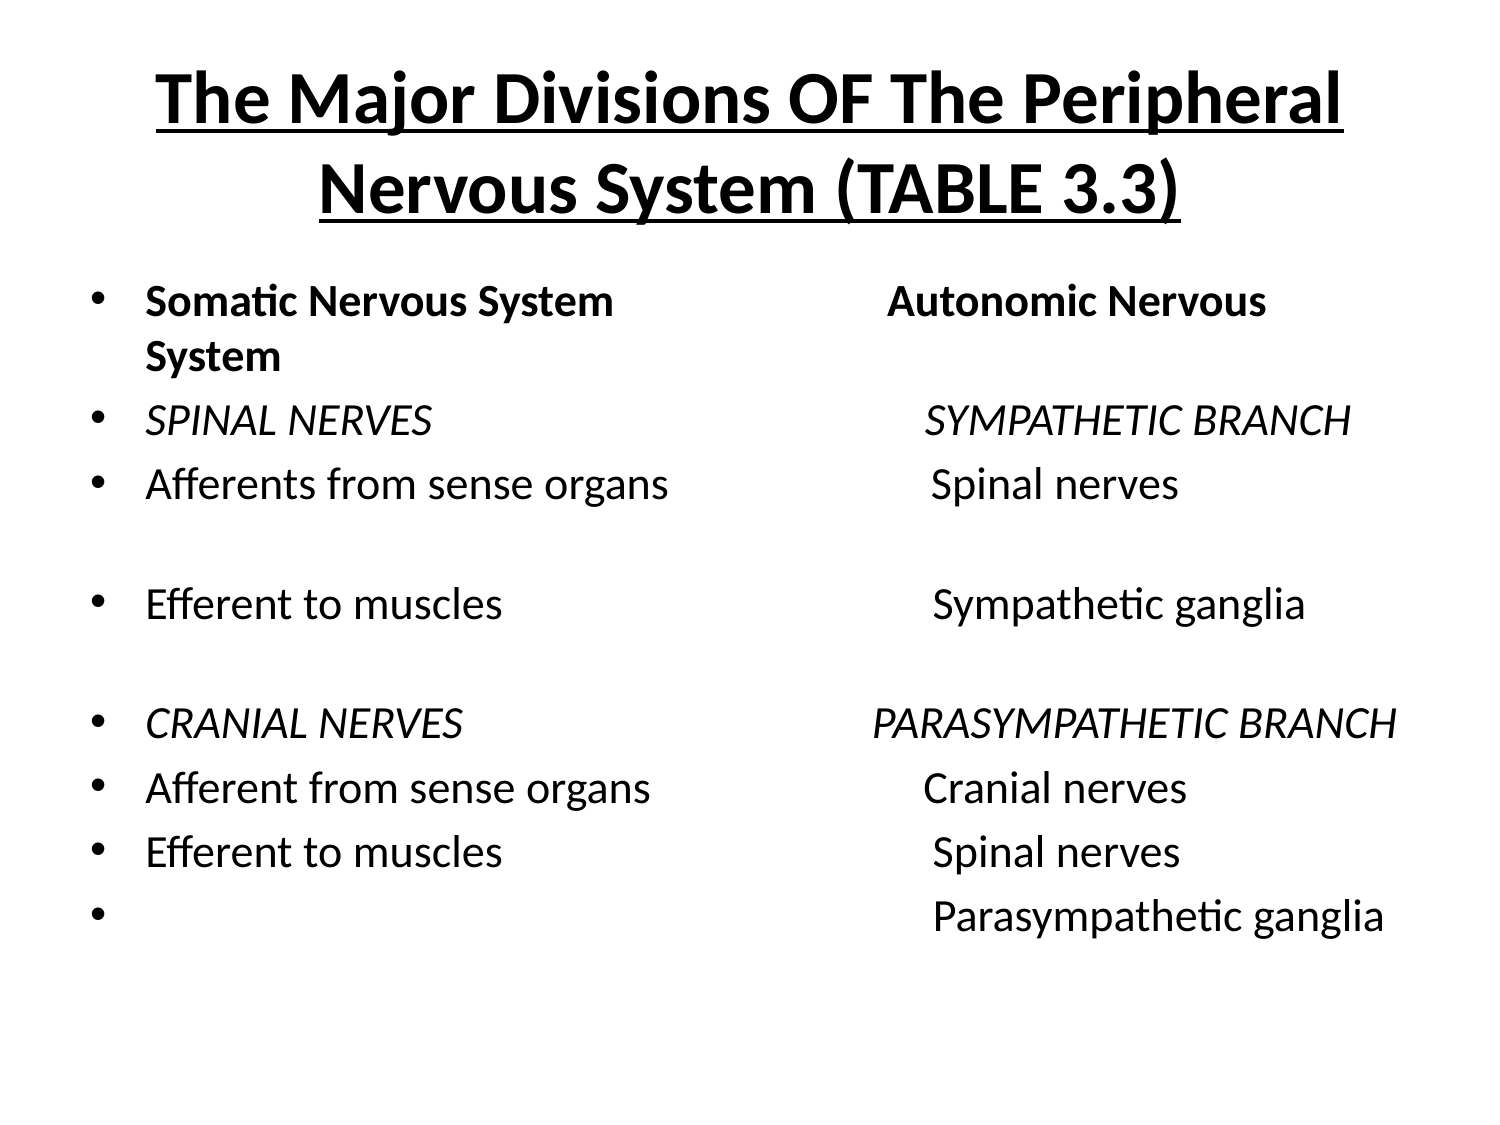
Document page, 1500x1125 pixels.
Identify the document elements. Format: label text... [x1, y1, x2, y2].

title The Major Divisions OF The Peripheral Nervous System (TABLE 3.3) [75, 45, 1425, 233]
list Somatic Nervous System Autonomic Nervous System SPINAL NERVES SYMPATHETIC BRANCH Afferents from sense organs Spinal nerves Efferent to muscles Sympathetic ganglia CRANIAL NERVES PARASYMPATHETIC BRANCH Afferent from sense organs Cranial nerves Efferent to muscles Spinal nerves Parasympathetic ganglia [75, 262, 1425, 1005]
